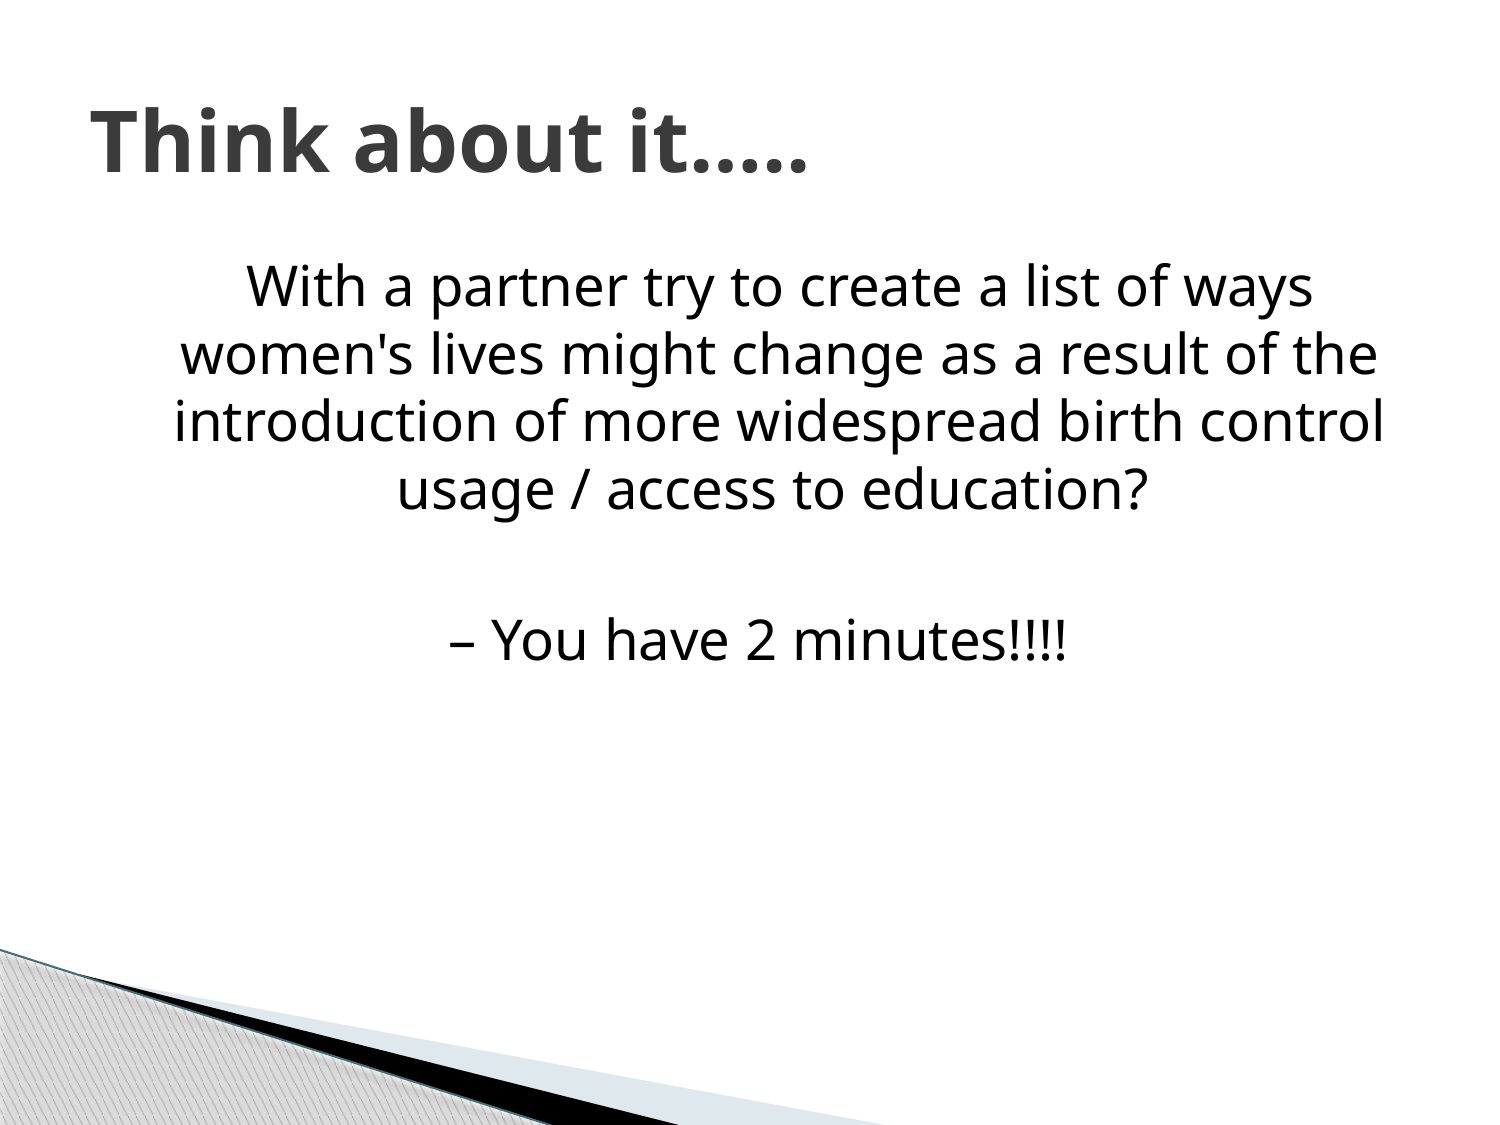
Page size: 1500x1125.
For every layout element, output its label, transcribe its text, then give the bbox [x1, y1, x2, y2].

title Think about it….. [75, 45, 1425, 233]
list With a partner try to create a list of ways women's lives might change as a result of the introduction of more widespread birth control usage / access to education? – You have 2 minutes!!!! [75, 243, 1425, 986]
